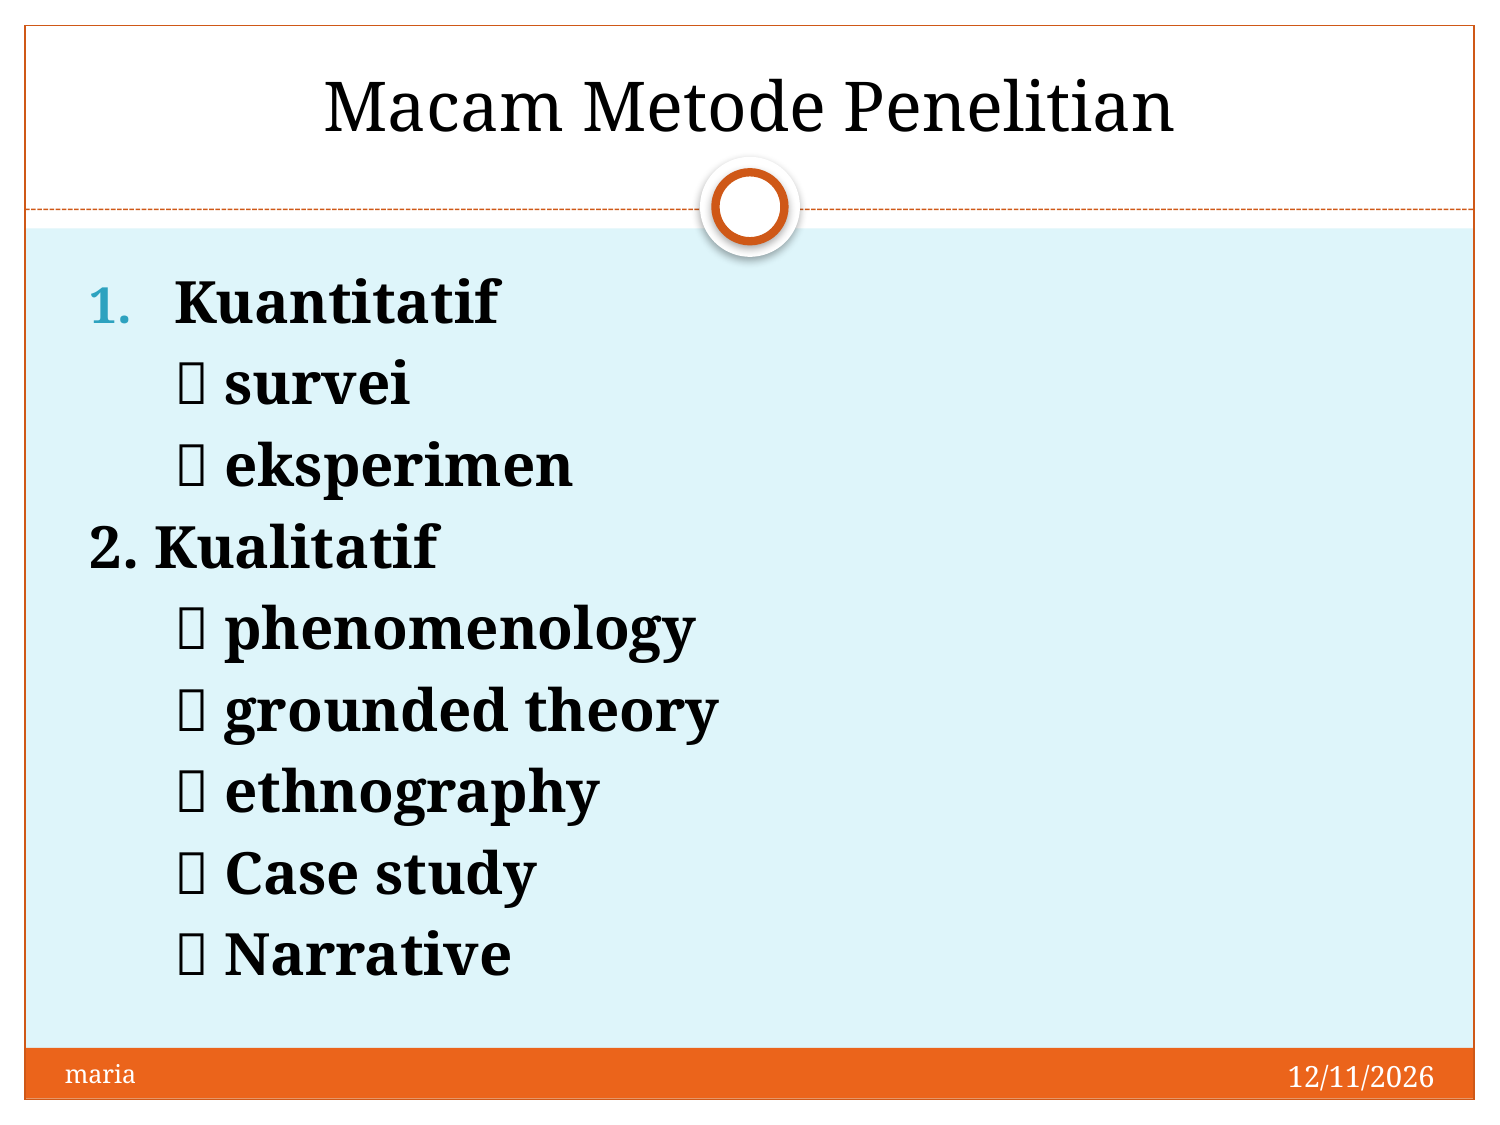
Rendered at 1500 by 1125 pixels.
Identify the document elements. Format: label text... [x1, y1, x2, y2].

footer maria [50, 1051, 638, 1112]
list Kuantitatif  survei  eksperimen 2. Kualitatif  phenomenology  grounded theory  ethnography  Case study  Narrative [75, 257, 1425, 1067]
title Macam Metode Penelitian [75, 45, 1425, 153]
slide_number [950, 1050, 1450, 1111]
